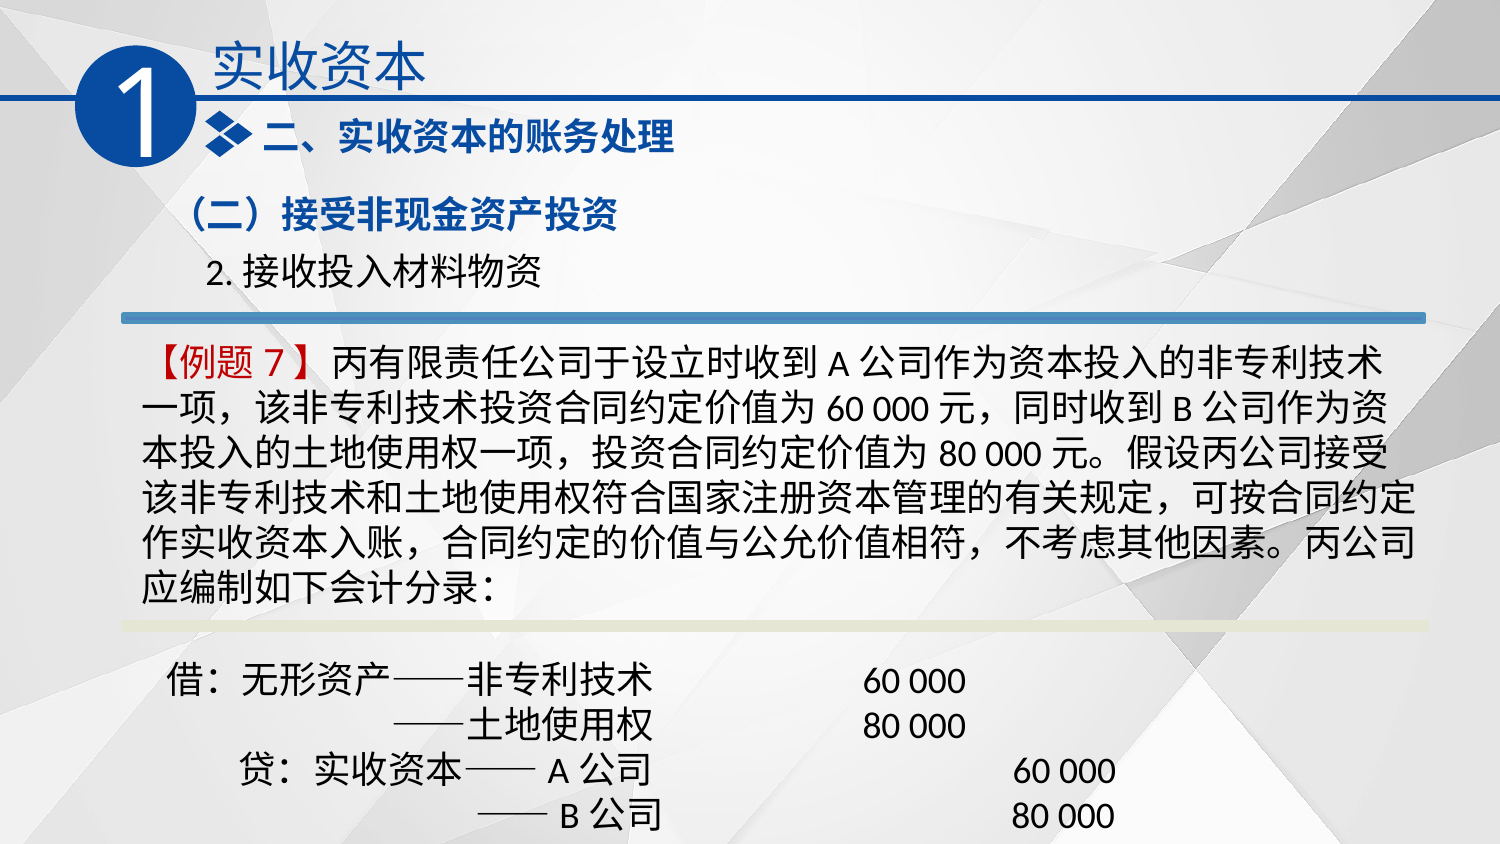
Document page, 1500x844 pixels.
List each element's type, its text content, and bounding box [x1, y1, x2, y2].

text_box 【例题7】丙有限责任公司于设立时收到A公司作为资本投入的非专利技术一项，该非专利技术投资合同约定价值为60 000元，同时收到B公司作为资本投入的土地使用权一项，投资合同约定价值为80 000元。假设丙公司接受该非专利技术和土地使用权符合国家注册资本管理的有关规定，可按合同约定作实收资本入账，合同约定的价值与公允价值相符，不考虑其他因素。丙公司应编制如下会计分录： [129, 332, 1431, 615]
text_box 1 [84, 107, 203, 171]
text_box [205, 110, 235, 133]
text_box [75, 74, 84, 97]
text_box [121, 312, 1426, 324]
text_box （二）接受非现金资产投资 [156, 184, 632, 242]
text_box 借：无形资产——非专利技术 60 000 ——土地使用权 80 000 贷：实收资本——A公司 60 000 ——B公司 80 000 [154, 650, 1301, 843]
text_box 2.接收投入材料物资 [193, 242, 556, 300]
picture [0, 0, 1500, 95]
text_box 实收资本 [198, 37, 510, 92]
text_box 1 [84, 45, 203, 97]
text_box 二、实收资本的账务处理 [250, 107, 688, 164]
text_box [205, 135, 235, 158]
text_box [223, 122, 250, 145]
text_box [75, 107, 84, 138]
text_box [121, 620, 1429, 632]
picture [0, 101, 1500, 844]
